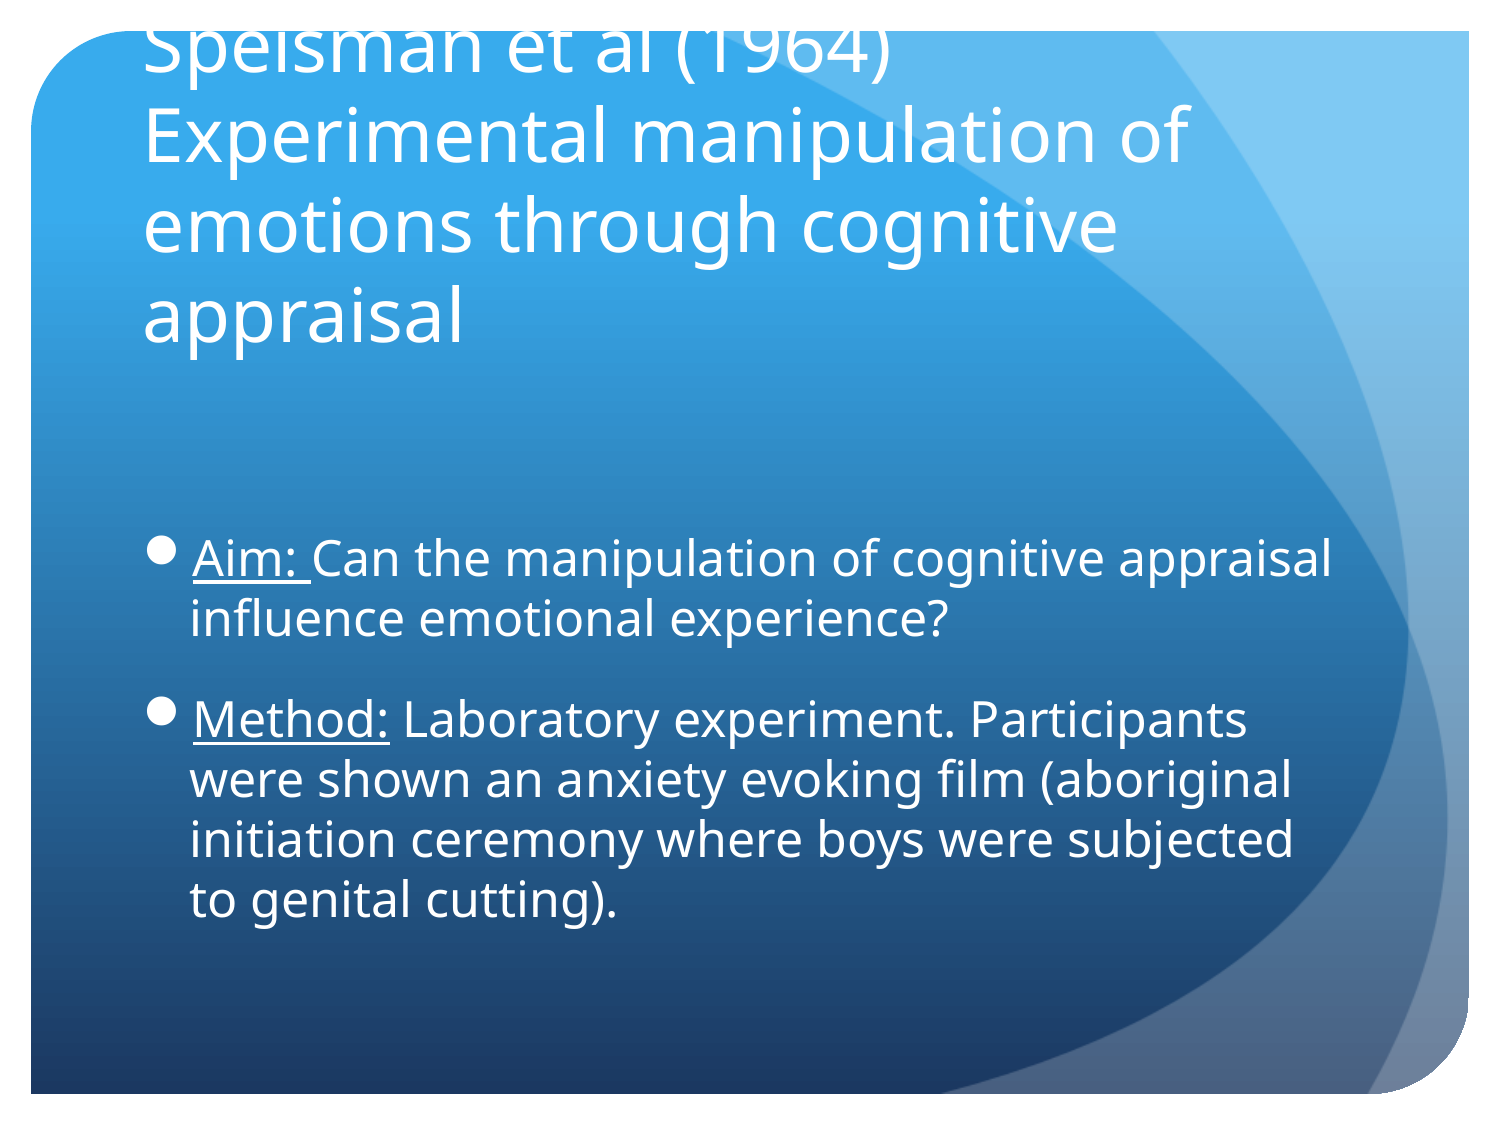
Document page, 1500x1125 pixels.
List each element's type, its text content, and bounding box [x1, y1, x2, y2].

picture [24, 30, 1473, 1094]
list Aim: Can the manipulation of cognitive appraisal influence emotional experience? Method: Laboratory experiment. Participants were shown an anxiety evoking film (aboriginal initiation ceremony where boys were subjected to genital cutting). [127, 422, 1372, 991]
title Speisman et al (1964) Experimental manipulation of emotions through cognitive appraisal [127, 62, 1372, 366]
